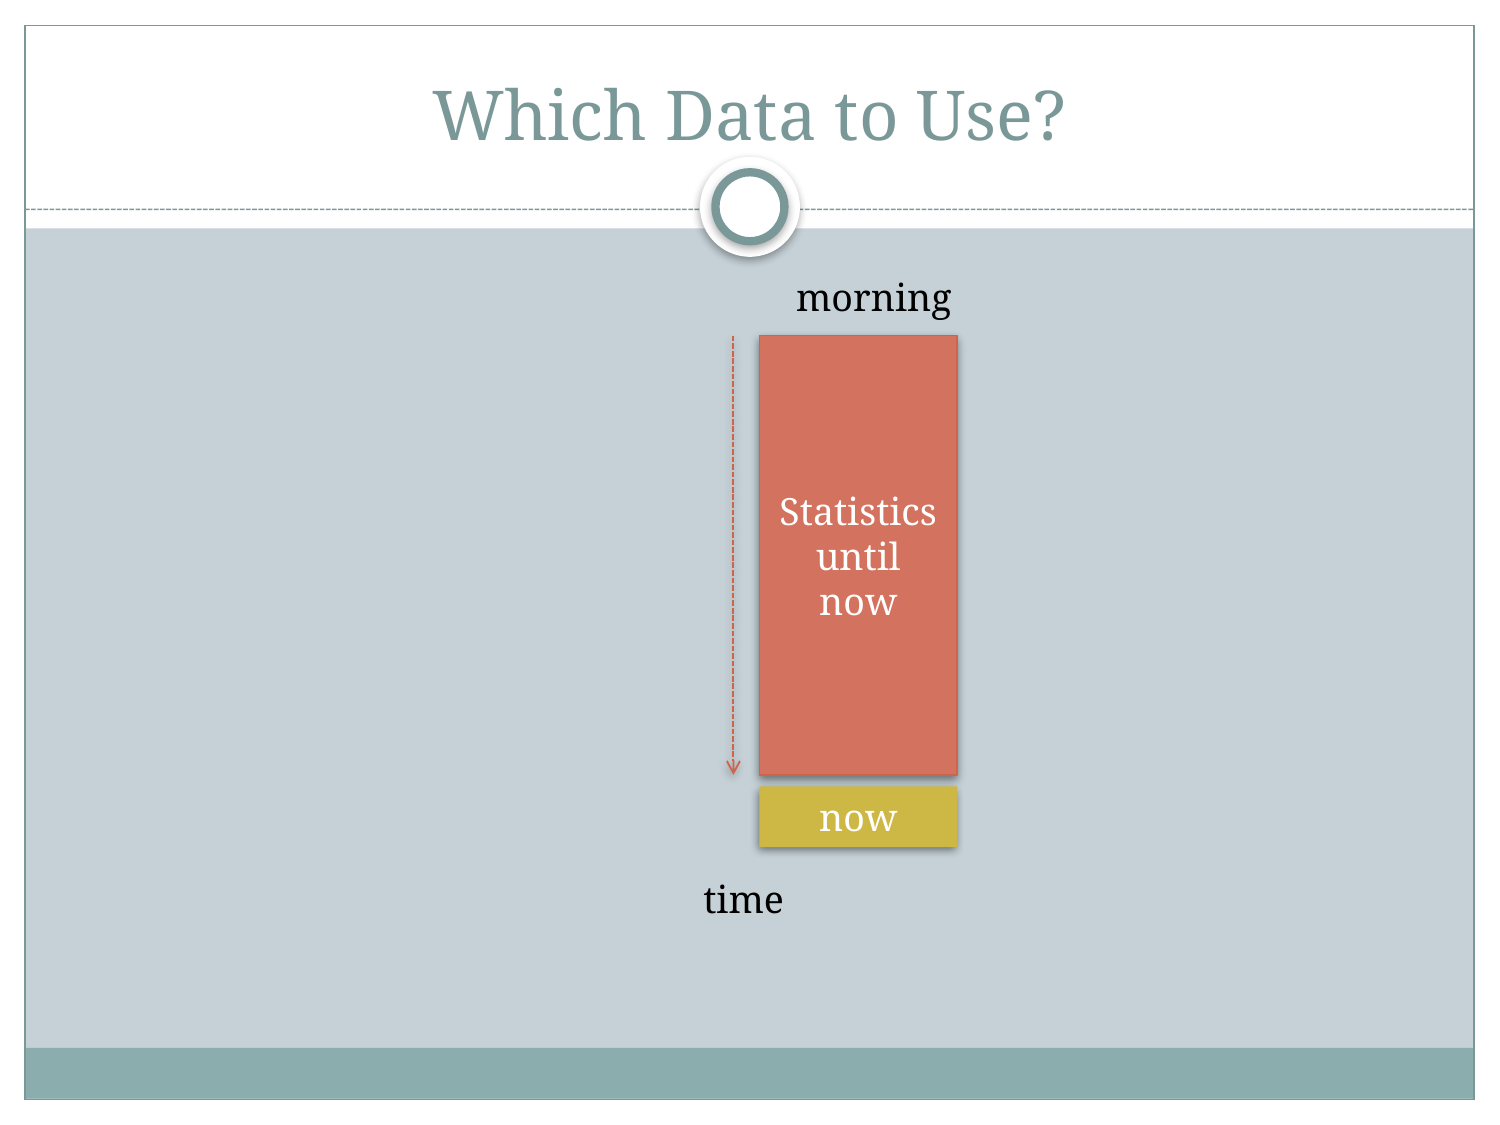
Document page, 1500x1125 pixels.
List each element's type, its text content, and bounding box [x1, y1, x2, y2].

text_box now [759, 786, 958, 848]
title Which Data to Use? [49, 37, 1450, 162]
text_box morning [781, 266, 967, 327]
text_box Statistics until now [759, 335, 958, 776]
text_box time [688, 868, 799, 929]
